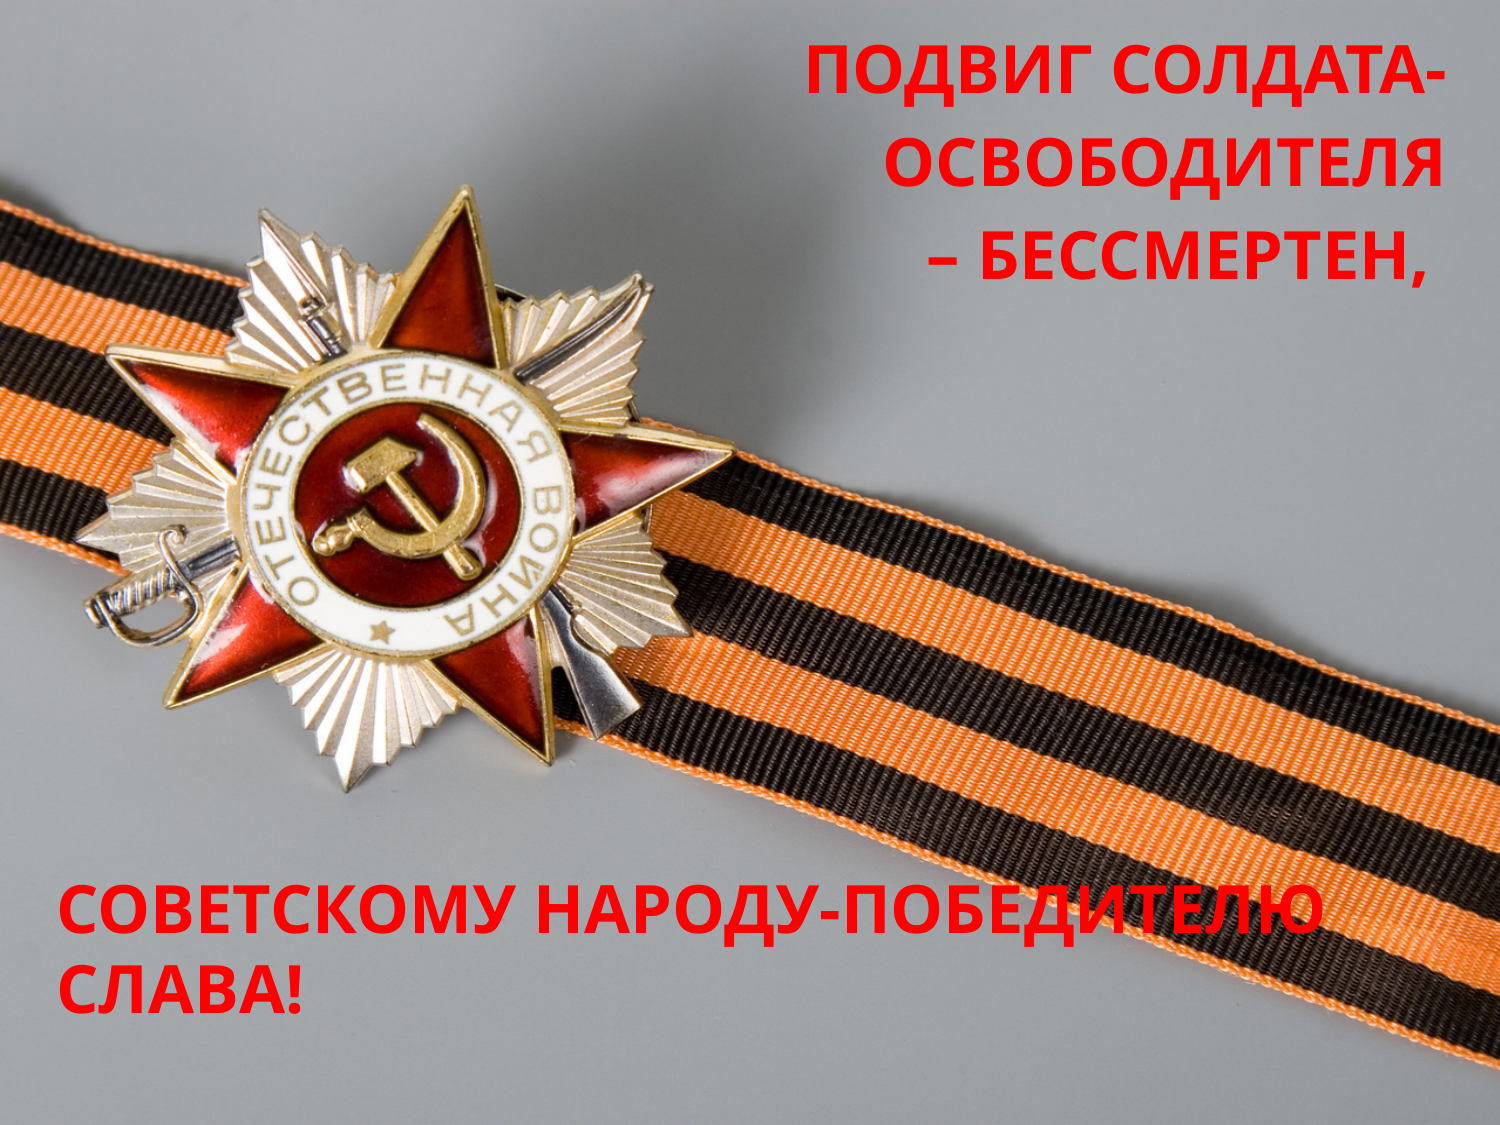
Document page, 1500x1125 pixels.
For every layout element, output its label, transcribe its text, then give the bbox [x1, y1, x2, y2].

list ПОДВИГ СОЛДАТА- ОСВОБОДИТЕЛЯ – БЕССМЕРТЕН, СОВЕТСКОМУ НАРОДУ-ПОБЕДИТЕЛЮ СЛАВА! [41, 19, 1463, 1071]
picture [0, 0, 1500, 1125]
